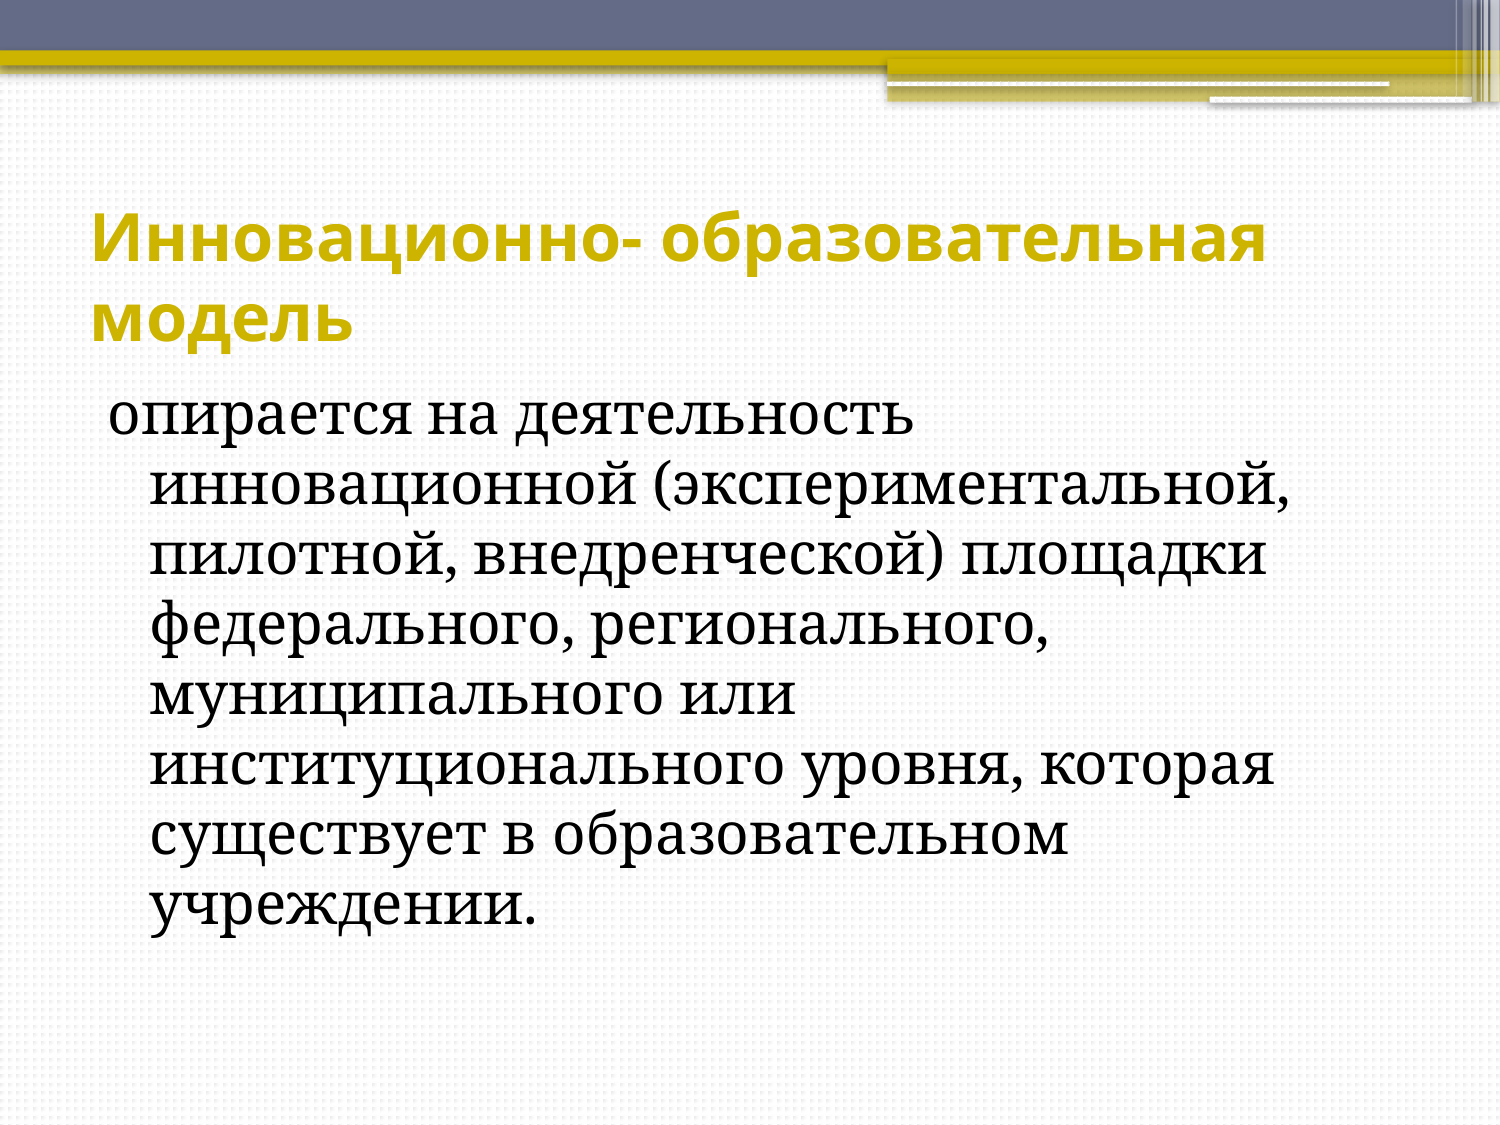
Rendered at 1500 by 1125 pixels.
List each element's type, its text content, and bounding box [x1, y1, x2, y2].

list опирается на деятельность инновационной (экспериментальной, пилотной, внедренческой) площадки федерального, регионального, муниципального или институционального уровня, которая существует в образовательном учреждении. [75, 368, 1425, 1079]
title Инновационно- образовательная модель [75, 187, 1425, 363]
